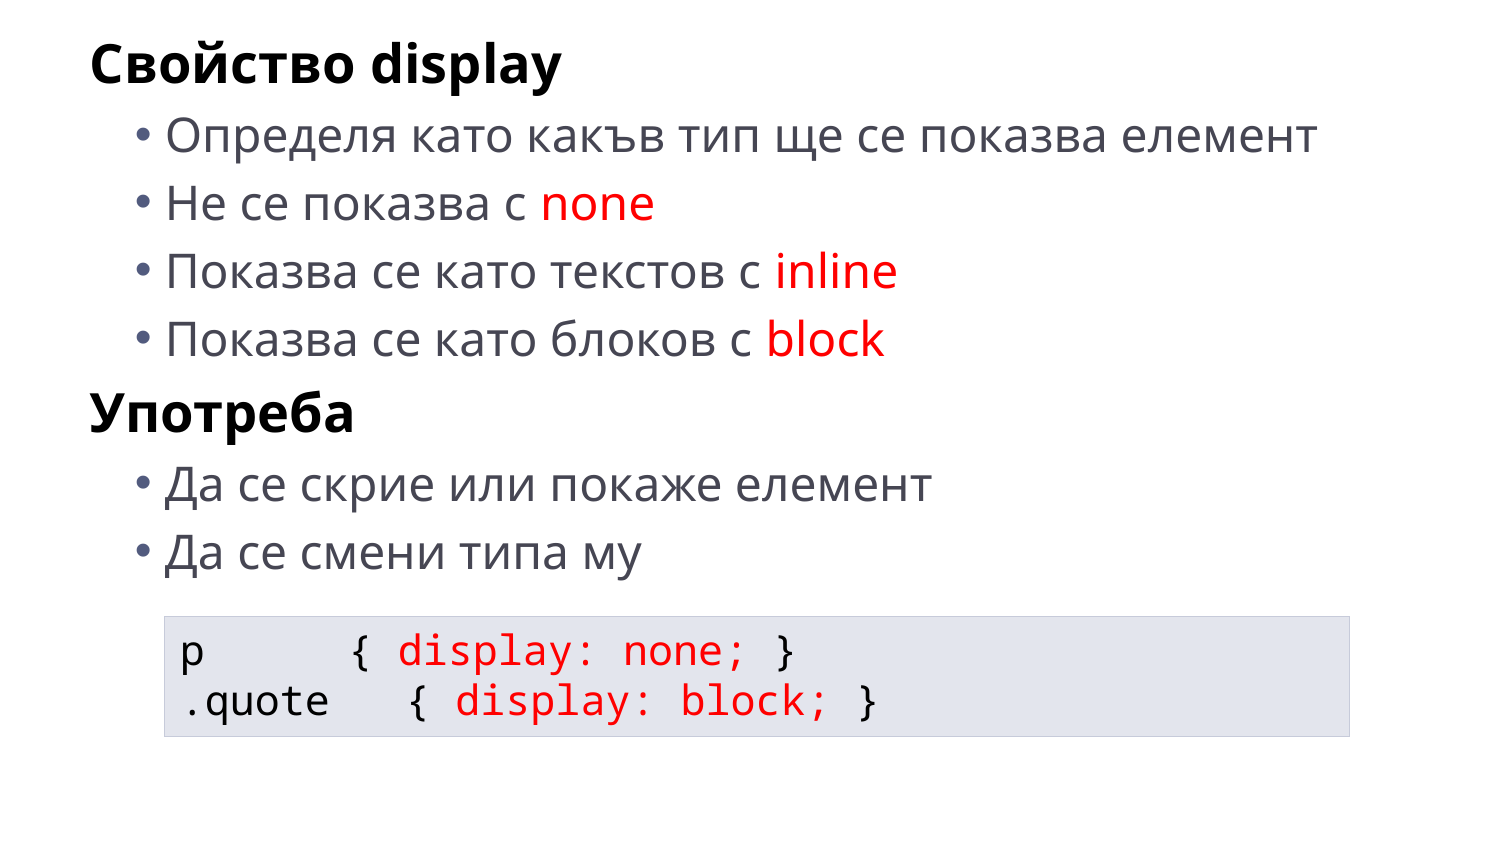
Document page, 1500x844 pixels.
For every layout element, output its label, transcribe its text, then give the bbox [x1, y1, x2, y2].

list Свойство display Определя като какъв тип ще се показва елемент Не се показва с none Показва се като текстов с inline Показва се като блоков с block Употреба Да се скрие или покаже елемент Да се смени типа му [75, 21, 1475, 835]
text_box p { display: none; } .quote { display: block; } [164, 616, 1350, 737]
